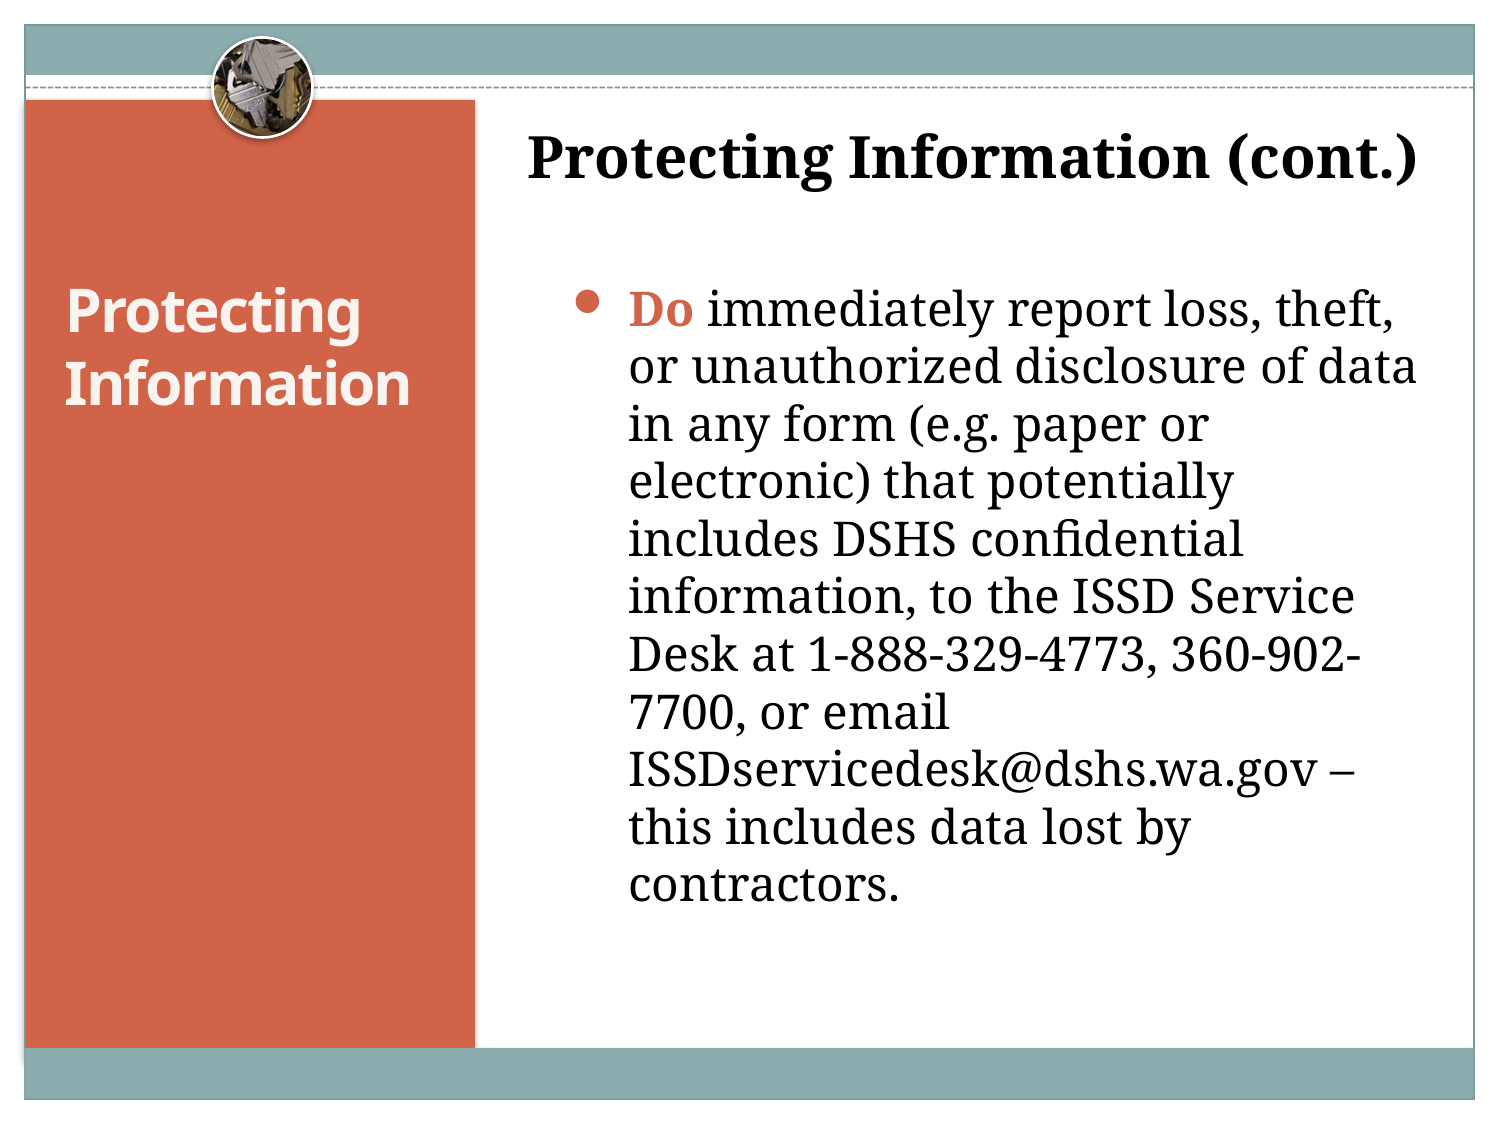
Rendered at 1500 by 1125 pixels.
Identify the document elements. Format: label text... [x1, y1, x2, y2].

picture [214, 39, 311, 136]
title Protecting Information [50, 174, 463, 425]
list Protecting Information (cont.) Do immediately report loss, theft, or unauthorized disclosure of data in any form (e.g. paper or electronic) that potentially includes DSHS confidential information, to the ISSD Service Desk at 1-888-329-4773, 360-902-7700, or email ISSDservicedesk@dshs.wa.gov – this includes data lost by contractors. [512, 112, 1438, 1000]
